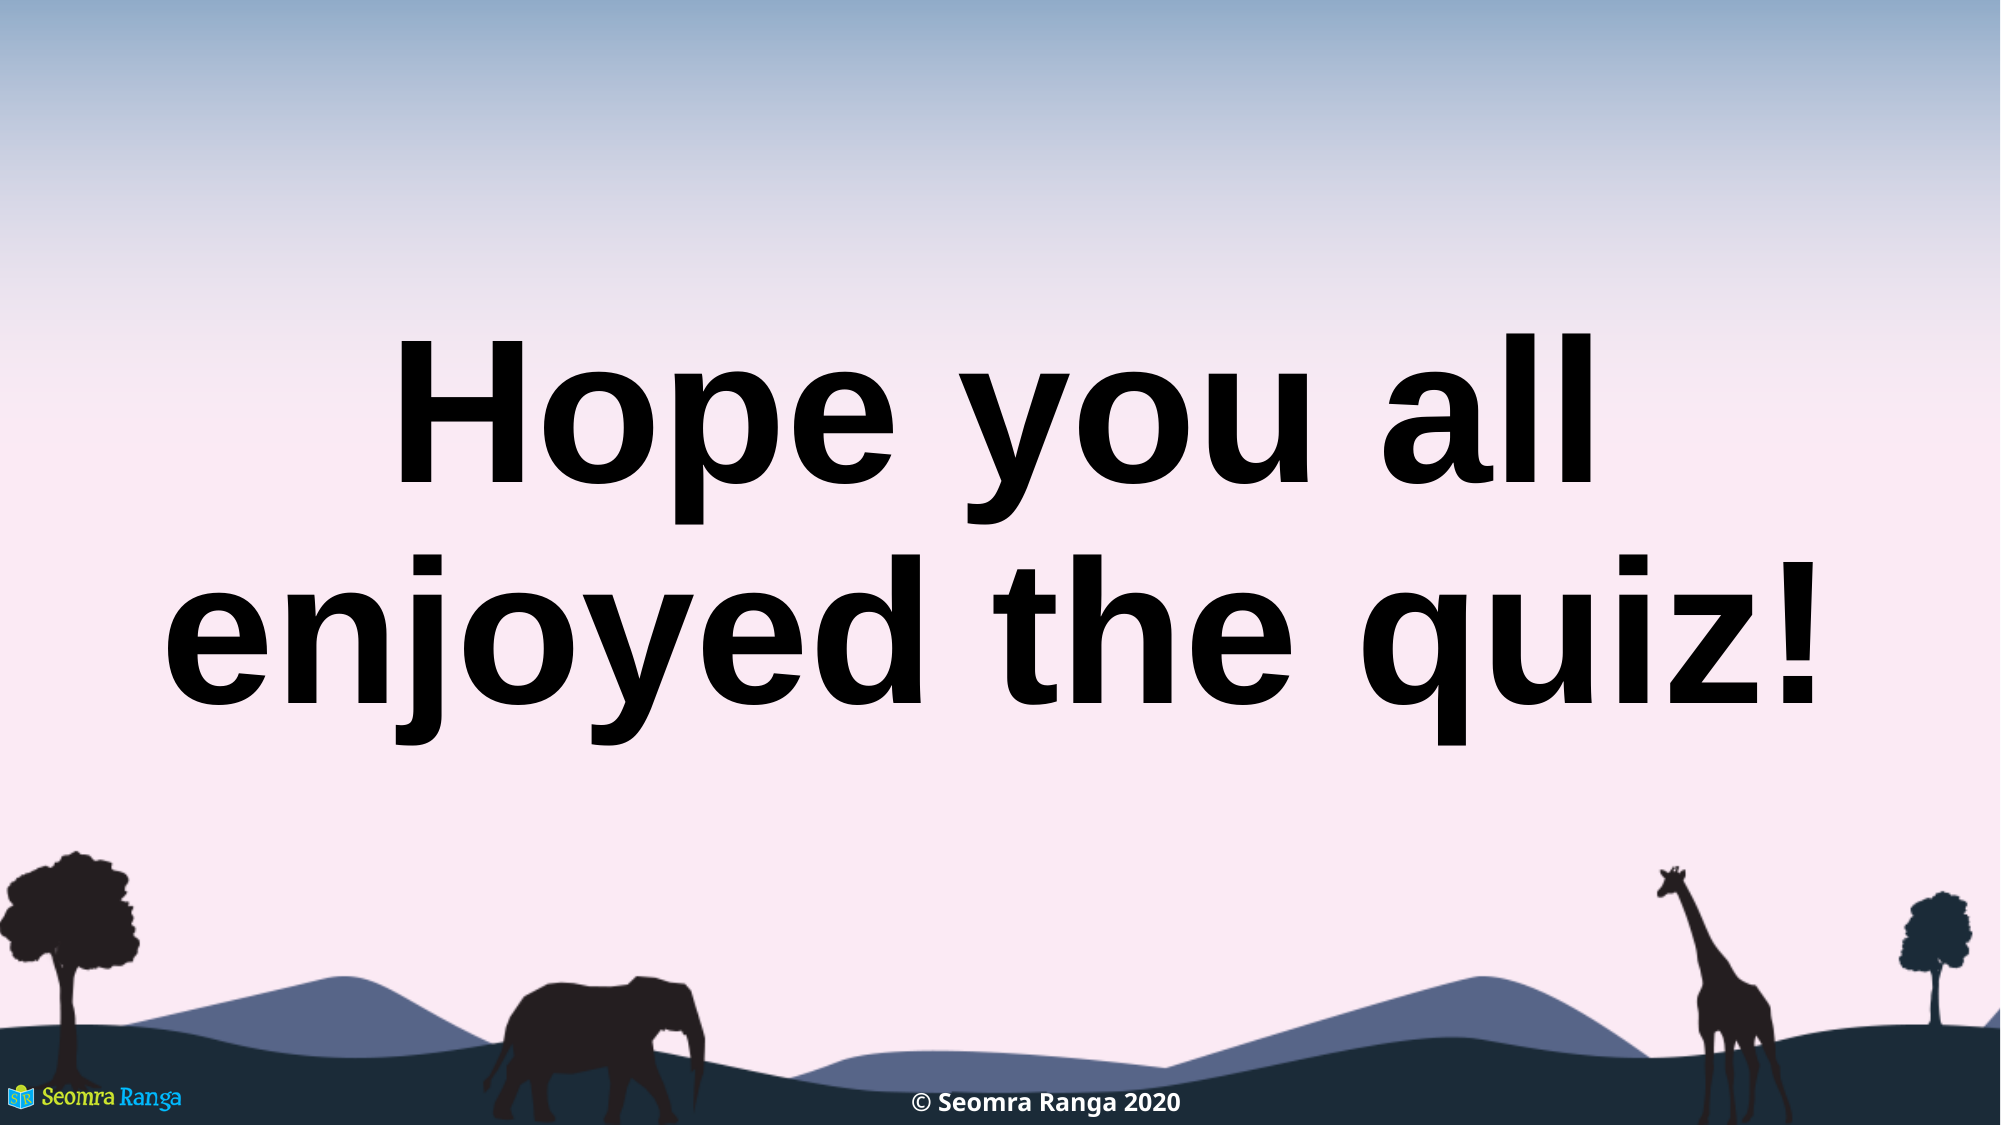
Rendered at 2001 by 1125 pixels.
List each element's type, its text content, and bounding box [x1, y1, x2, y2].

picture [0, 0, 2001, 1125]
text_box © Seomra Ranga 2020 www.seomraranga.com [762, 1079, 1330, 1125]
list Hope you all enjoyed the quiz! [135, 215, 1861, 936]
